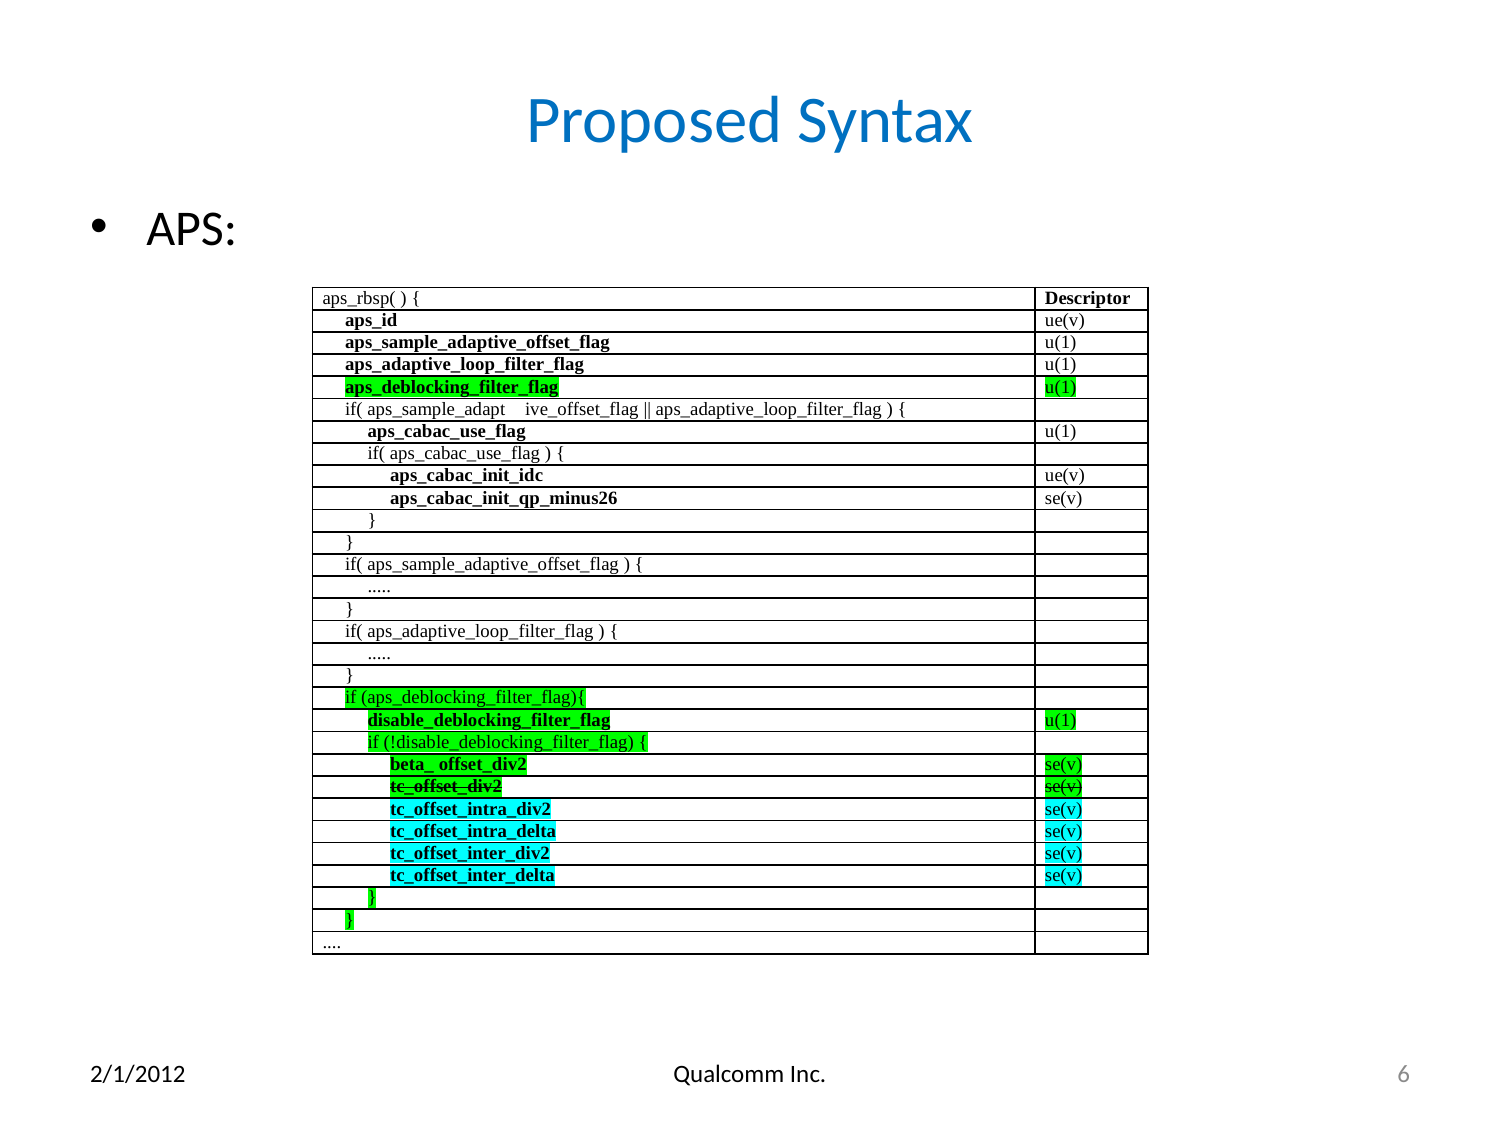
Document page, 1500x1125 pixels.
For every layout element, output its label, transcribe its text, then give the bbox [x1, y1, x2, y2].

table_cell se(v) [1036, 755, 1147, 775]
table_cell [1036, 621, 1147, 642]
table_cell if( aps_adaptive_loop_filter_flag ) { [313, 621, 1034, 642]
table_header aps_rbsp( ) { [313, 288, 1034, 309]
table_cell aps_id [313, 311, 1034, 331]
table_cell beta_ offset_div2 [313, 755, 1034, 775]
table_cell [1036, 910, 1147, 931]
table_cell } [313, 599, 1034, 620]
table_cell } [313, 666, 1034, 686]
table_cell [1036, 555, 1147, 575]
table_cell se(v) [1036, 843, 1147, 864]
table_cell aps_cabac_init_qp_minus26 [313, 488, 1034, 509]
table_cell tc_offset_div2 [313, 777, 1034, 797]
table_cell tc_offset_inter_div2 [313, 843, 1034, 864]
table_cell [1036, 599, 1147, 620]
table_cell [1036, 510, 1147, 531]
table_cell [1036, 577, 1147, 597]
list APS: [75, 187, 1425, 1005]
table_cell u(1) [1036, 377, 1147, 398]
table_cell u(1) [1036, 422, 1147, 442]
table_cell se(v) [1036, 777, 1147, 797]
table_cell } [313, 888, 1034, 908]
table_cell se(v) [1036, 866, 1147, 886]
table_cell aps_adaptive_loop_filter_flag [313, 355, 1034, 375]
table_cell se(v) [1036, 821, 1147, 842]
table_cell .... [313, 932, 1034, 953]
table_cell disable_deblocking_filter_flag [313, 710, 1034, 731]
table_cell [1036, 888, 1147, 908]
table_cell } [313, 510, 1034, 531]
table_cell [1036, 533, 1147, 553]
table_cell ..... [313, 644, 1034, 664]
table_cell [1036, 688, 1147, 708]
table_cell tc_offset_intra_delta [313, 821, 1034, 842]
table_cell aps_sample_adaptive_offset_flag [313, 333, 1034, 353]
table_cell aps_cabac_use_flag [313, 422, 1034, 442]
table_cell [1036, 444, 1147, 464]
table_cell [1036, 644, 1147, 664]
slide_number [75, 1042, 425, 1103]
table_cell [1036, 932, 1147, 953]
table_cell if( aps_sample_adapt ive_offset_flag || aps_adaptive_loop_filter_flag ) { [313, 399, 1034, 420]
table_cell tc_offset_intra_div2 [313, 799, 1034, 820]
table_cell ue(v) [1036, 311, 1147, 331]
slide_number 6 [1074, 1042, 1425, 1103]
table_header Descriptor [1036, 288, 1147, 309]
table_cell if( aps_cabac_use_flag ) { [313, 444, 1034, 464]
table_cell [1036, 399, 1147, 420]
table_cell aps_cabac_init_idc [313, 466, 1034, 486]
title Proposed Syntax [75, 45, 1425, 187]
table_cell se(v) [1036, 799, 1147, 820]
table_cell [1036, 732, 1147, 753]
table_cell u(1) [1036, 355, 1147, 375]
table_cell se(v) [1036, 488, 1147, 509]
table_cell } [313, 910, 1034, 931]
table_cell u(1) [1036, 710, 1147, 731]
table_cell } [313, 533, 1034, 553]
footer Qualcomm Inc. [512, 1042, 988, 1103]
table_cell ue(v) [1036, 466, 1147, 486]
table_cell tc_offset_inter_delta [313, 866, 1034, 886]
table_cell aps_deblocking_filter_flag [313, 377, 1034, 398]
table_cell if (!disable_deblocking_filter_flag) { [313, 732, 1034, 753]
table_cell ..... [313, 577, 1034, 597]
table_cell u(1) [1036, 333, 1147, 353]
table_cell [1036, 666, 1147, 686]
table_cell if (aps_deblocking_filter_flag){ [313, 688, 1034, 708]
table_cell if( aps_sample_adaptive_offset_flag ) { [313, 555, 1034, 575]
